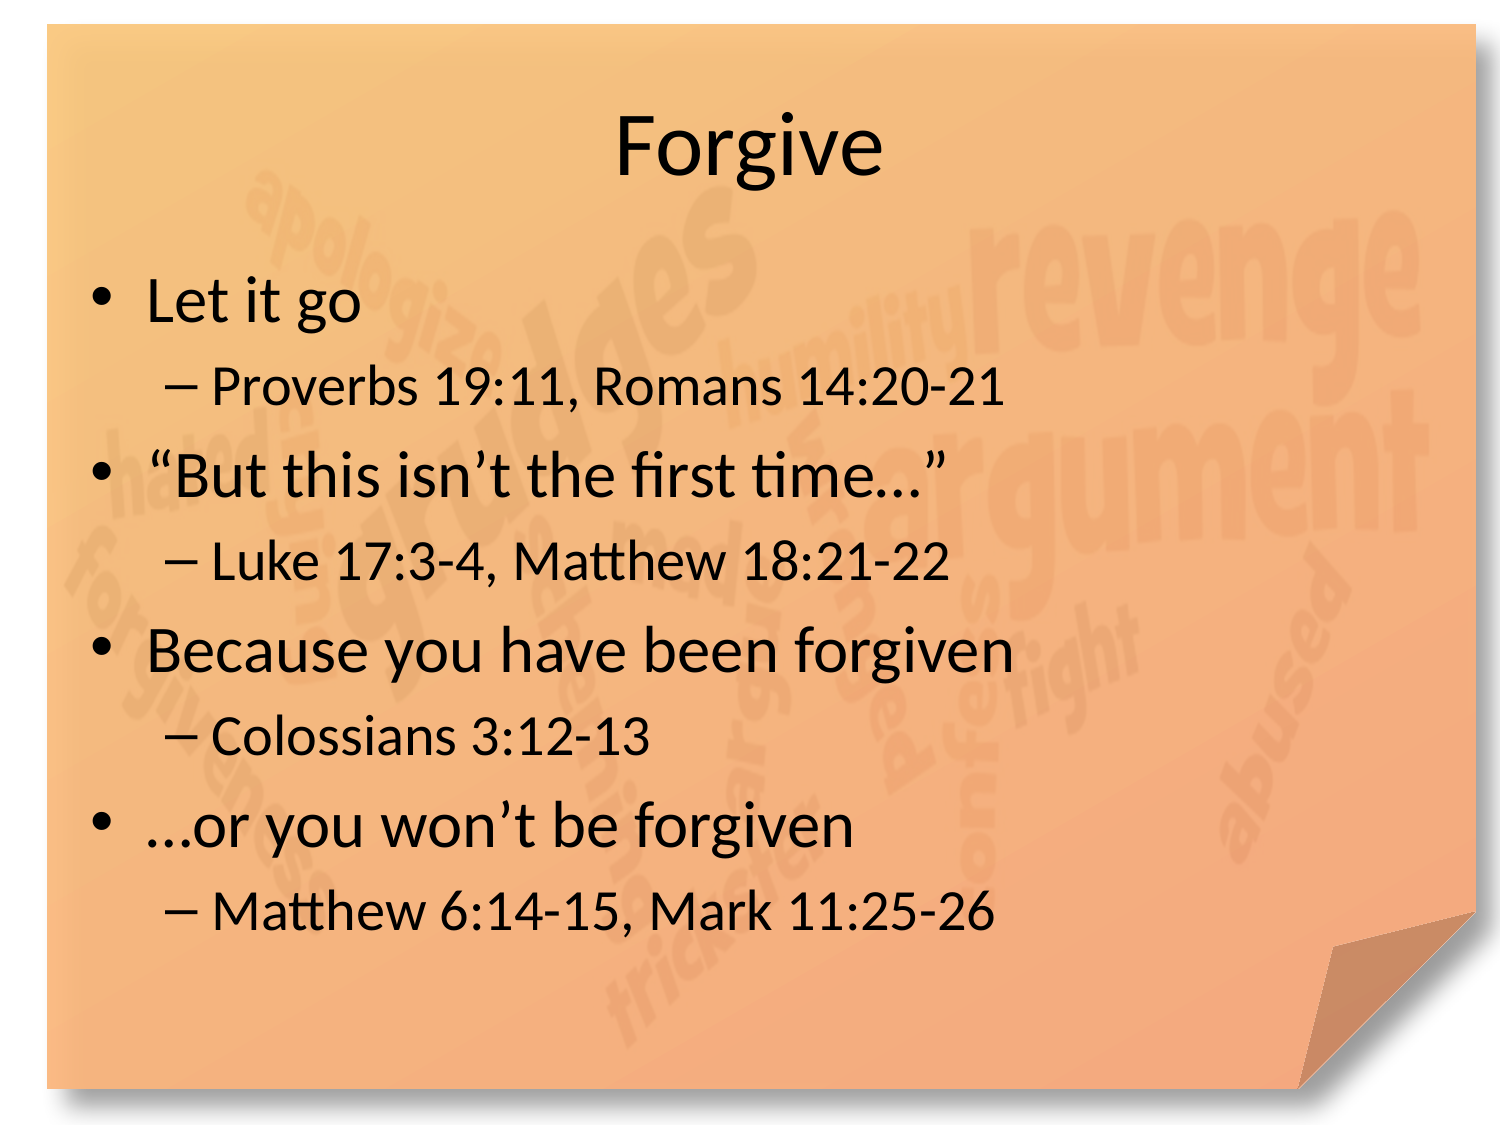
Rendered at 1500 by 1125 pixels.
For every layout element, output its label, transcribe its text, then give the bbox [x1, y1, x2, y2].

list Let it go Proverbs 19:11, Romans 14:20-21 “But this isn’t the first time…” Luke 17:3-4, Matthew 18:21-22 Because you have been forgiven Colossians 3:12-13 …or you won’t be forgiven Matthew 6:14-15, Mark 11:25-26 [75, 248, 1425, 1066]
title Forgive [75, 45, 1425, 233]
picture [0, 0, 1500, 1125]
